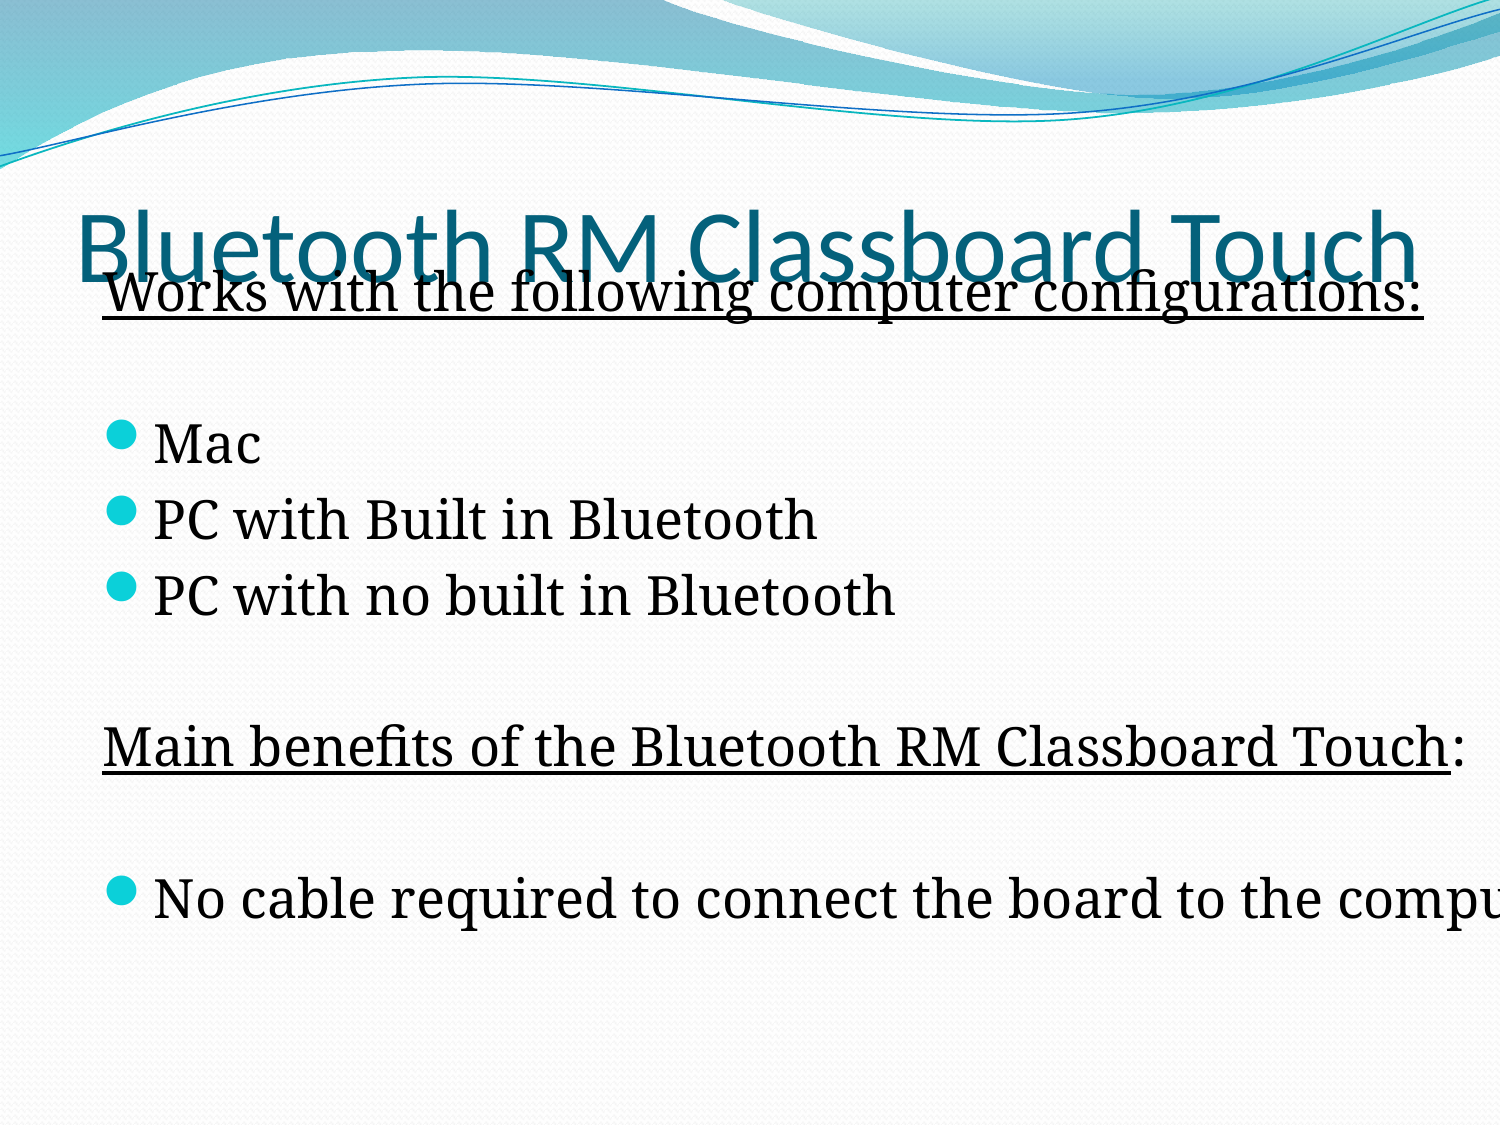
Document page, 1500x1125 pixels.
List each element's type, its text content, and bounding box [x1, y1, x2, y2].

list Works with the following computer configurations: Mac PC with Built in Bluetooth PC with no built in Bluetooth Main benefits of the Bluetooth RM Classboard Touch: No cable required to connect the board to the computer. [87, 249, 1500, 1050]
title Bluetooth RM Classboard Touch [75, 115, 1425, 303]
